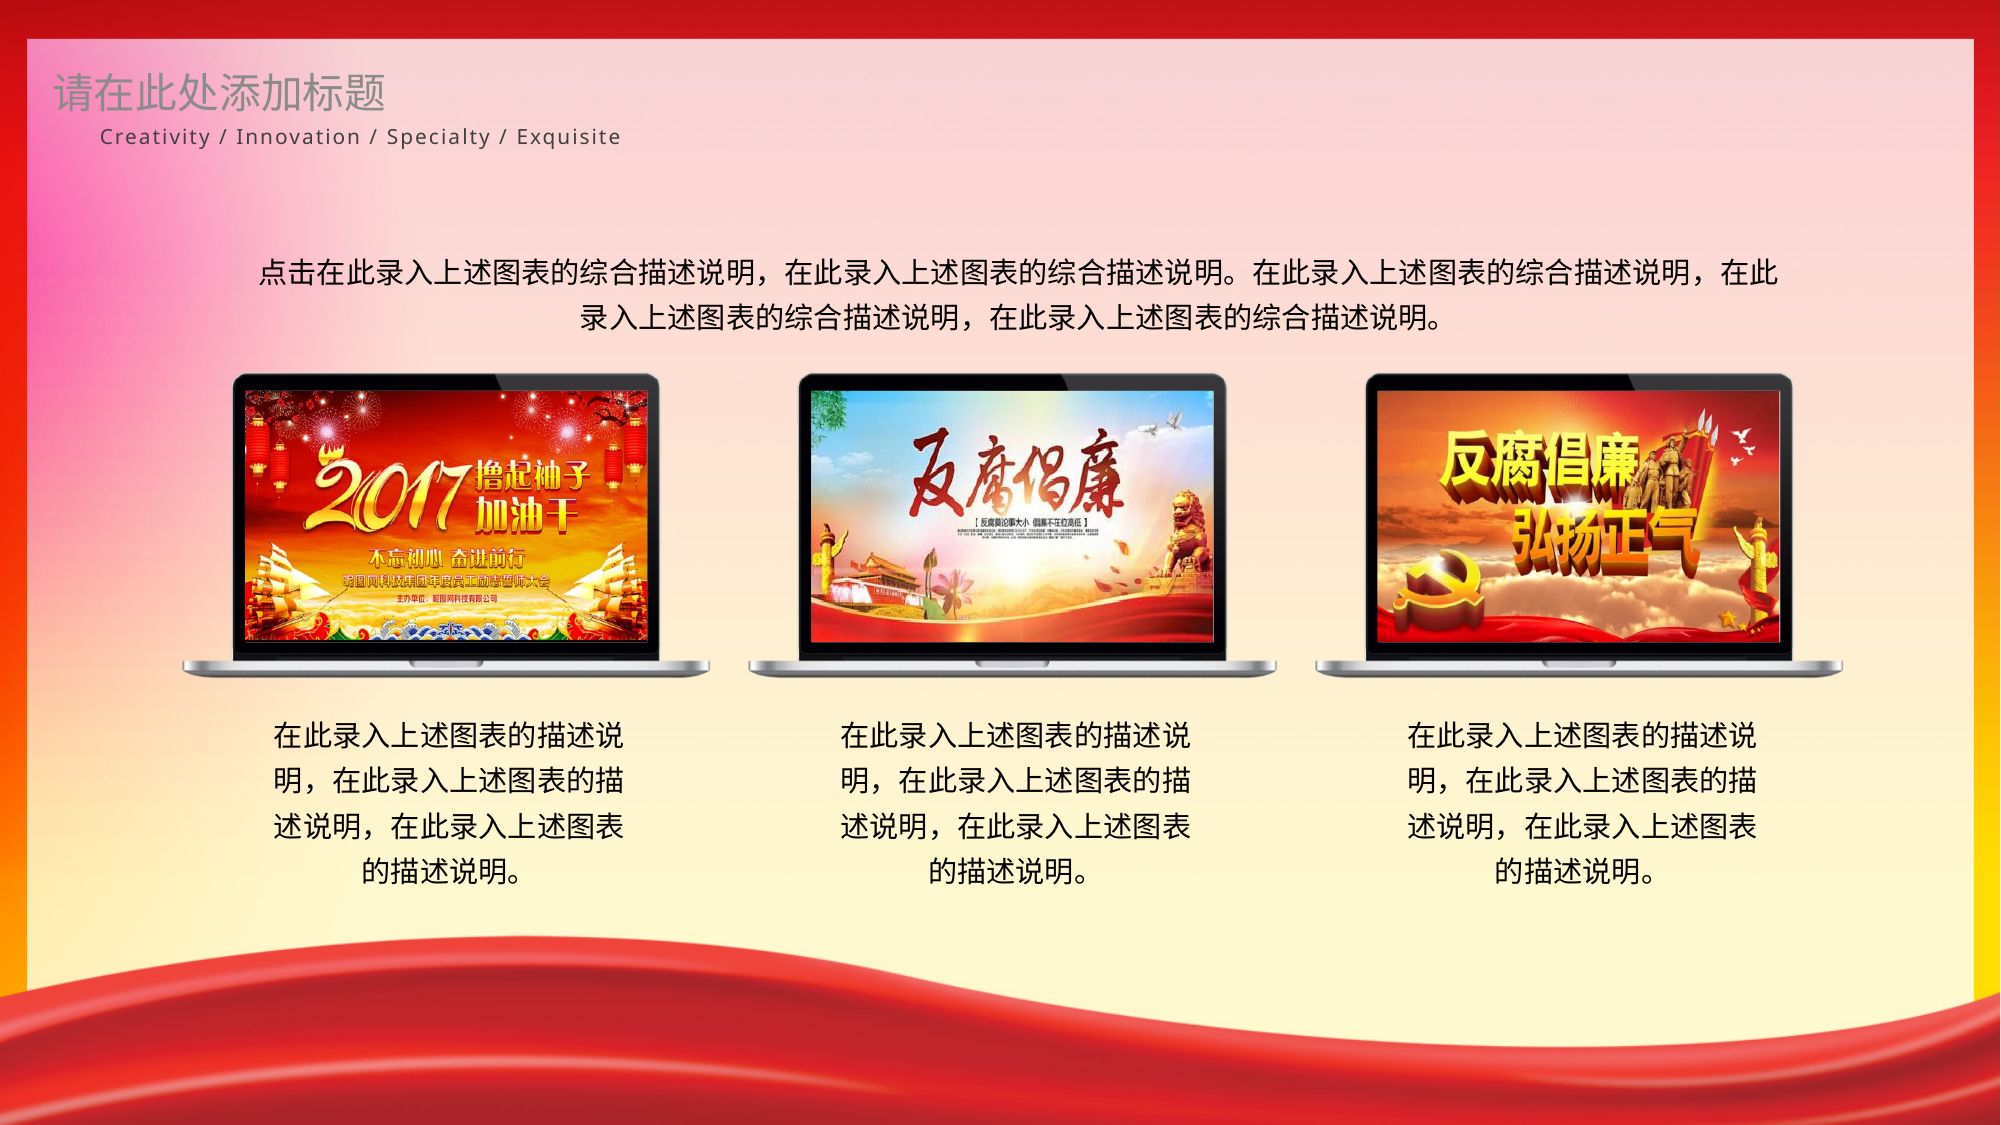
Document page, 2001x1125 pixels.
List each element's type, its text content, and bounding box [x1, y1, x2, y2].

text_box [159, 348, 740, 700]
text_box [1292, 348, 1873, 700]
text_box 在此录入上述图表的描述说明，在此录入上述图表的描述说明，在此录入上述图表的描述说明。 [824, 700, 1207, 896]
picture [0, 0, 2001, 1125]
text_box 点击在此录入上述图表的综合描述说明，在此录入上述图表的综合描述说明。在此录入上述图表的综合描述说明，在此录入上述图表的综合描述说明，在此录入上述图表的综合描述说明。 [231, 235, 1806, 342]
list 请在此处添加标题 [37, 58, 638, 156]
text_box Creativity / Innovation / Specialty / Exquisite [85, 116, 851, 156]
text_box 在此录入上述图表的描述说明，在此录入上述图表的描述说明，在此录入上述图表的描述说明。 [1391, 700, 1774, 896]
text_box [740, 348, 1292, 700]
text_box 在此录入上述图表的描述说明，在此录入上述图表的描述说明，在此录入上述图表的描述说明。 [258, 700, 641, 896]
